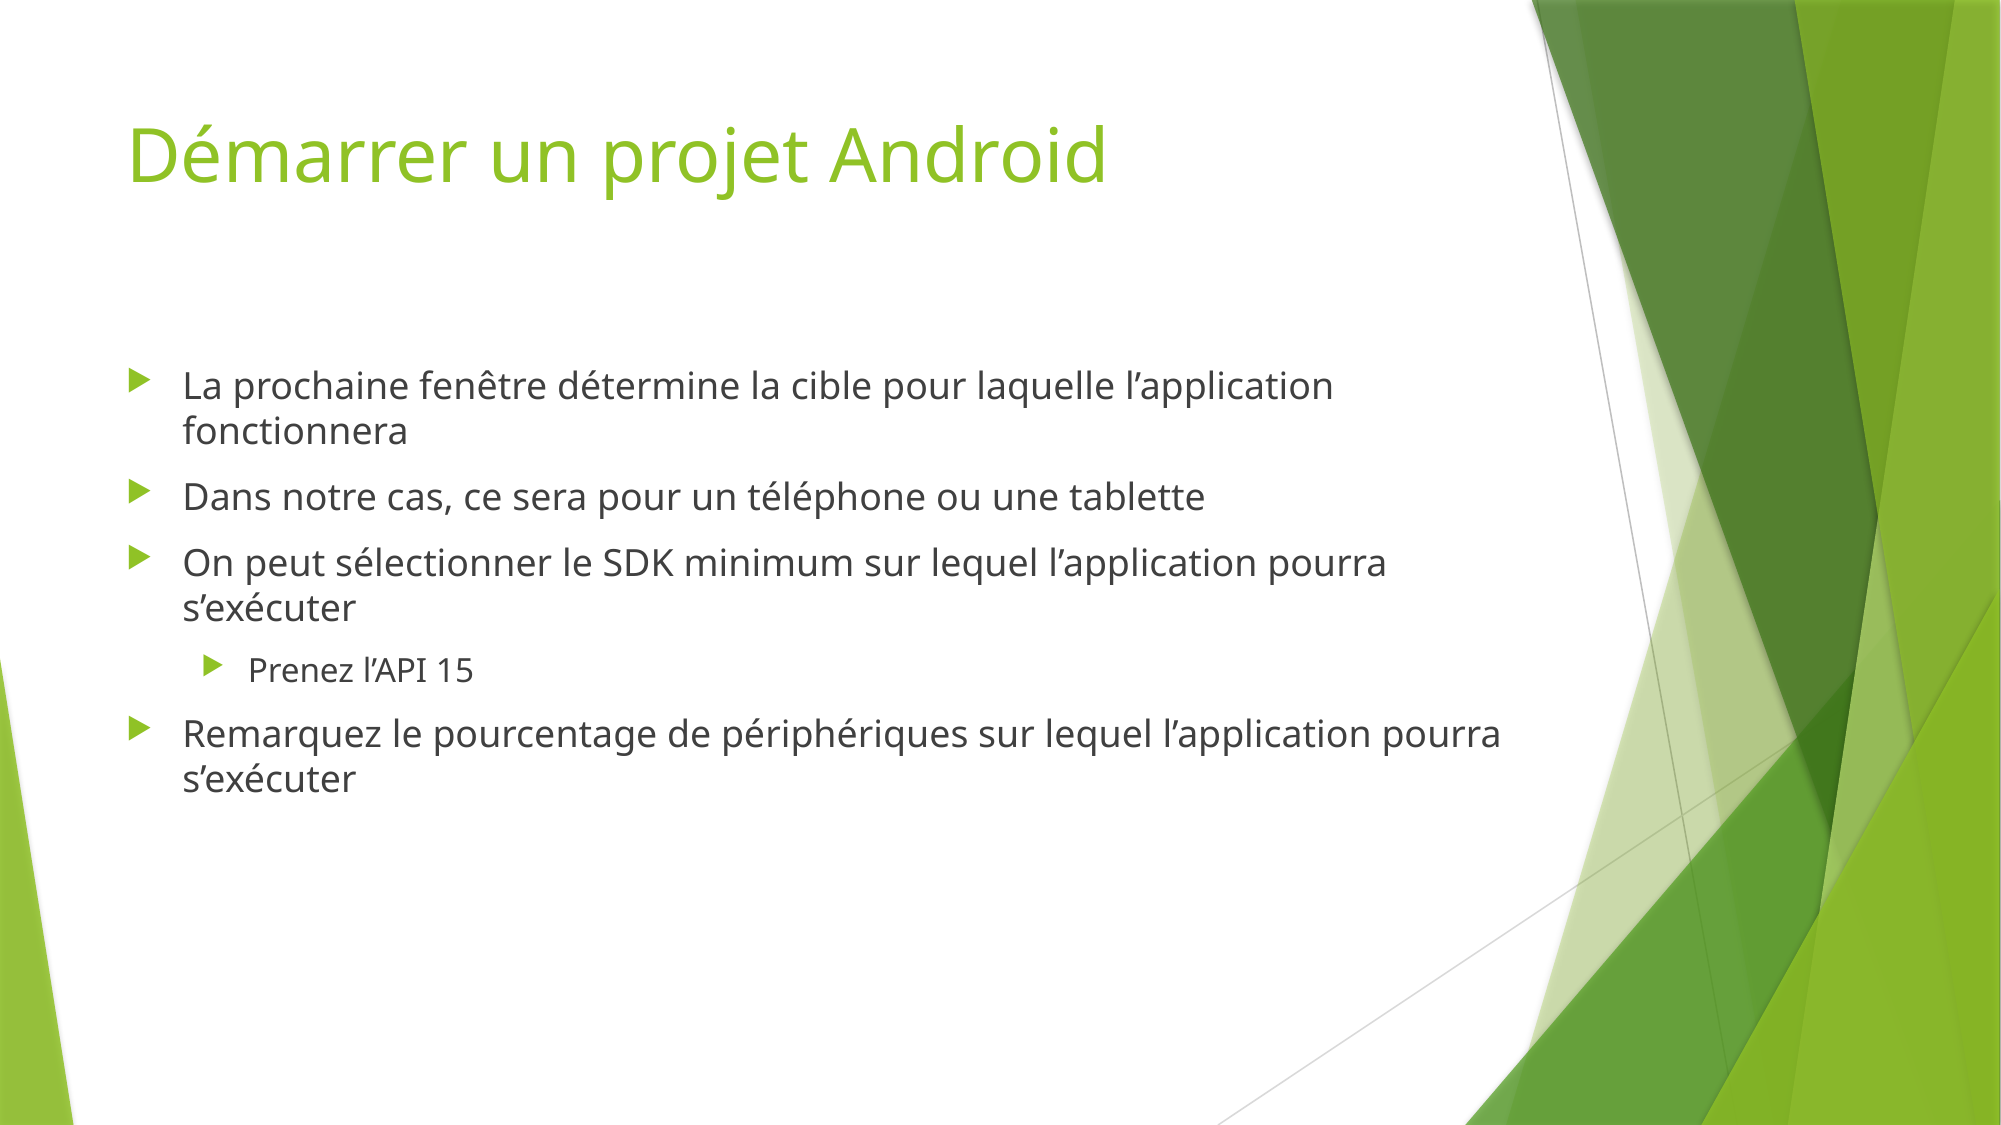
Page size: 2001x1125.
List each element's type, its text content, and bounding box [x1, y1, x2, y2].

list La prochaine fenêtre détermine la cible pour laquelle l’application fonctionnera Dans notre cas, ce sera pour un téléphone ou une tablette On peut sélectionner le SDK minimum sur lequel l’application pourra s’exécuter Prenez l’API 15 Remarquez le pourcentage de périphériques sur lequel l’application pourra s’exécuter [111, 354, 1522, 992]
title Démarrer un projet Android [111, 99, 1522, 317]
